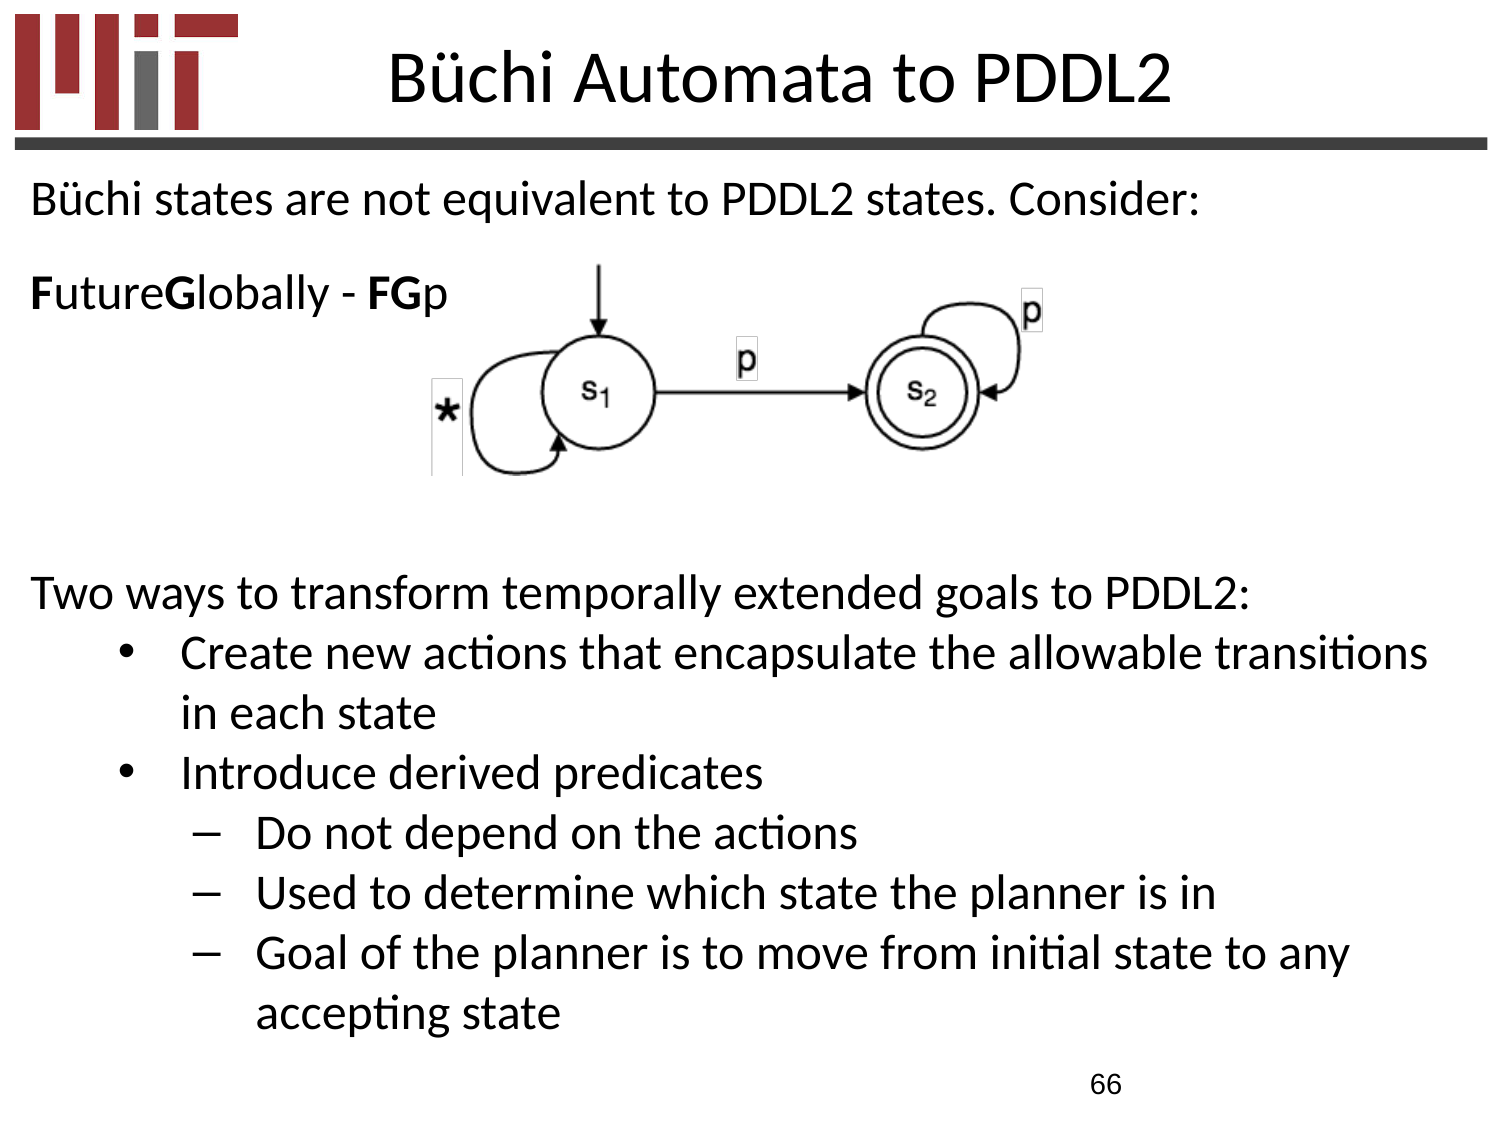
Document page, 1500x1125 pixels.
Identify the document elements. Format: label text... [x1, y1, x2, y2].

title Büchi Automata to PDDL2 [237, 15, 1325, 130]
picture [15, 14, 238, 130]
slide_number 66 [1074, 1052, 1425, 1113]
list Büchi states are not equivalent to PDDL2 states. Consider: FutureGlobally - FGp Two ways to transform temporally extended goals to PDDL2: Create new actions that encapsulate the allowable transitions in each state Introduce derived predicates Do not depend on the actions Used to determine which state the planner is in Goal of the planner is to move from initial state to any accepting state [15, 149, 1485, 1037]
picture [429, 261, 1046, 476]
